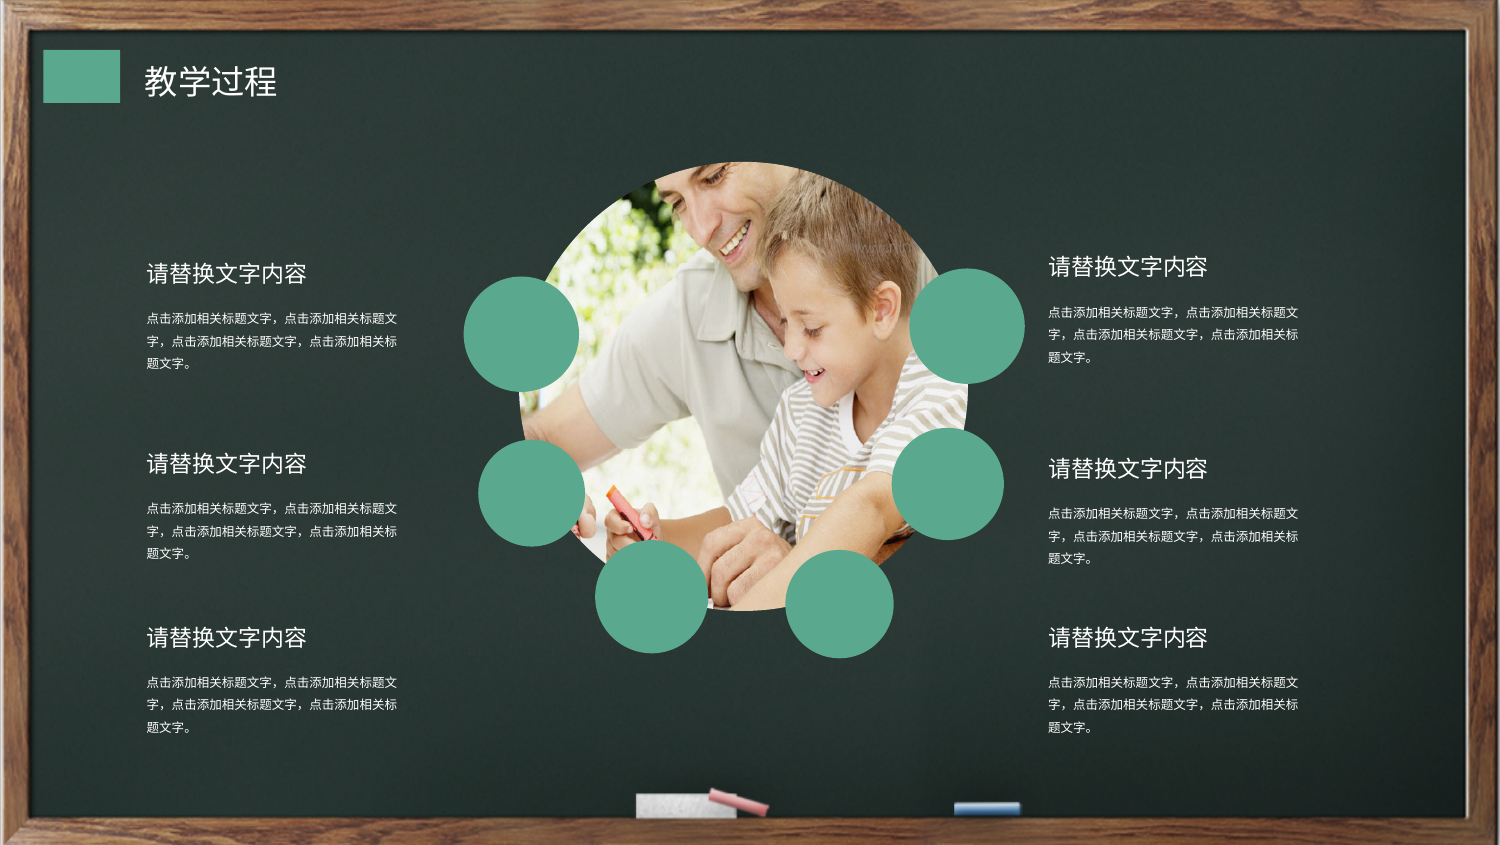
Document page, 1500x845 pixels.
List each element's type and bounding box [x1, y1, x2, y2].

picture [0, 0, 1500, 845]
text_box [891, 427, 1005, 541]
text_box [1033, 615, 1322, 744]
text_box [131, 252, 420, 381]
text_box [463, 276, 580, 393]
text_box [131, 615, 420, 744]
text_box [785, 549, 894, 659]
text_box [477, 439, 586, 547]
text_box [1033, 446, 1322, 575]
text_box [594, 539, 709, 654]
text_box [131, 442, 416, 571]
text_box [1033, 245, 1322, 374]
text_box [909, 268, 1025, 385]
text_box [517, 159, 970, 614]
